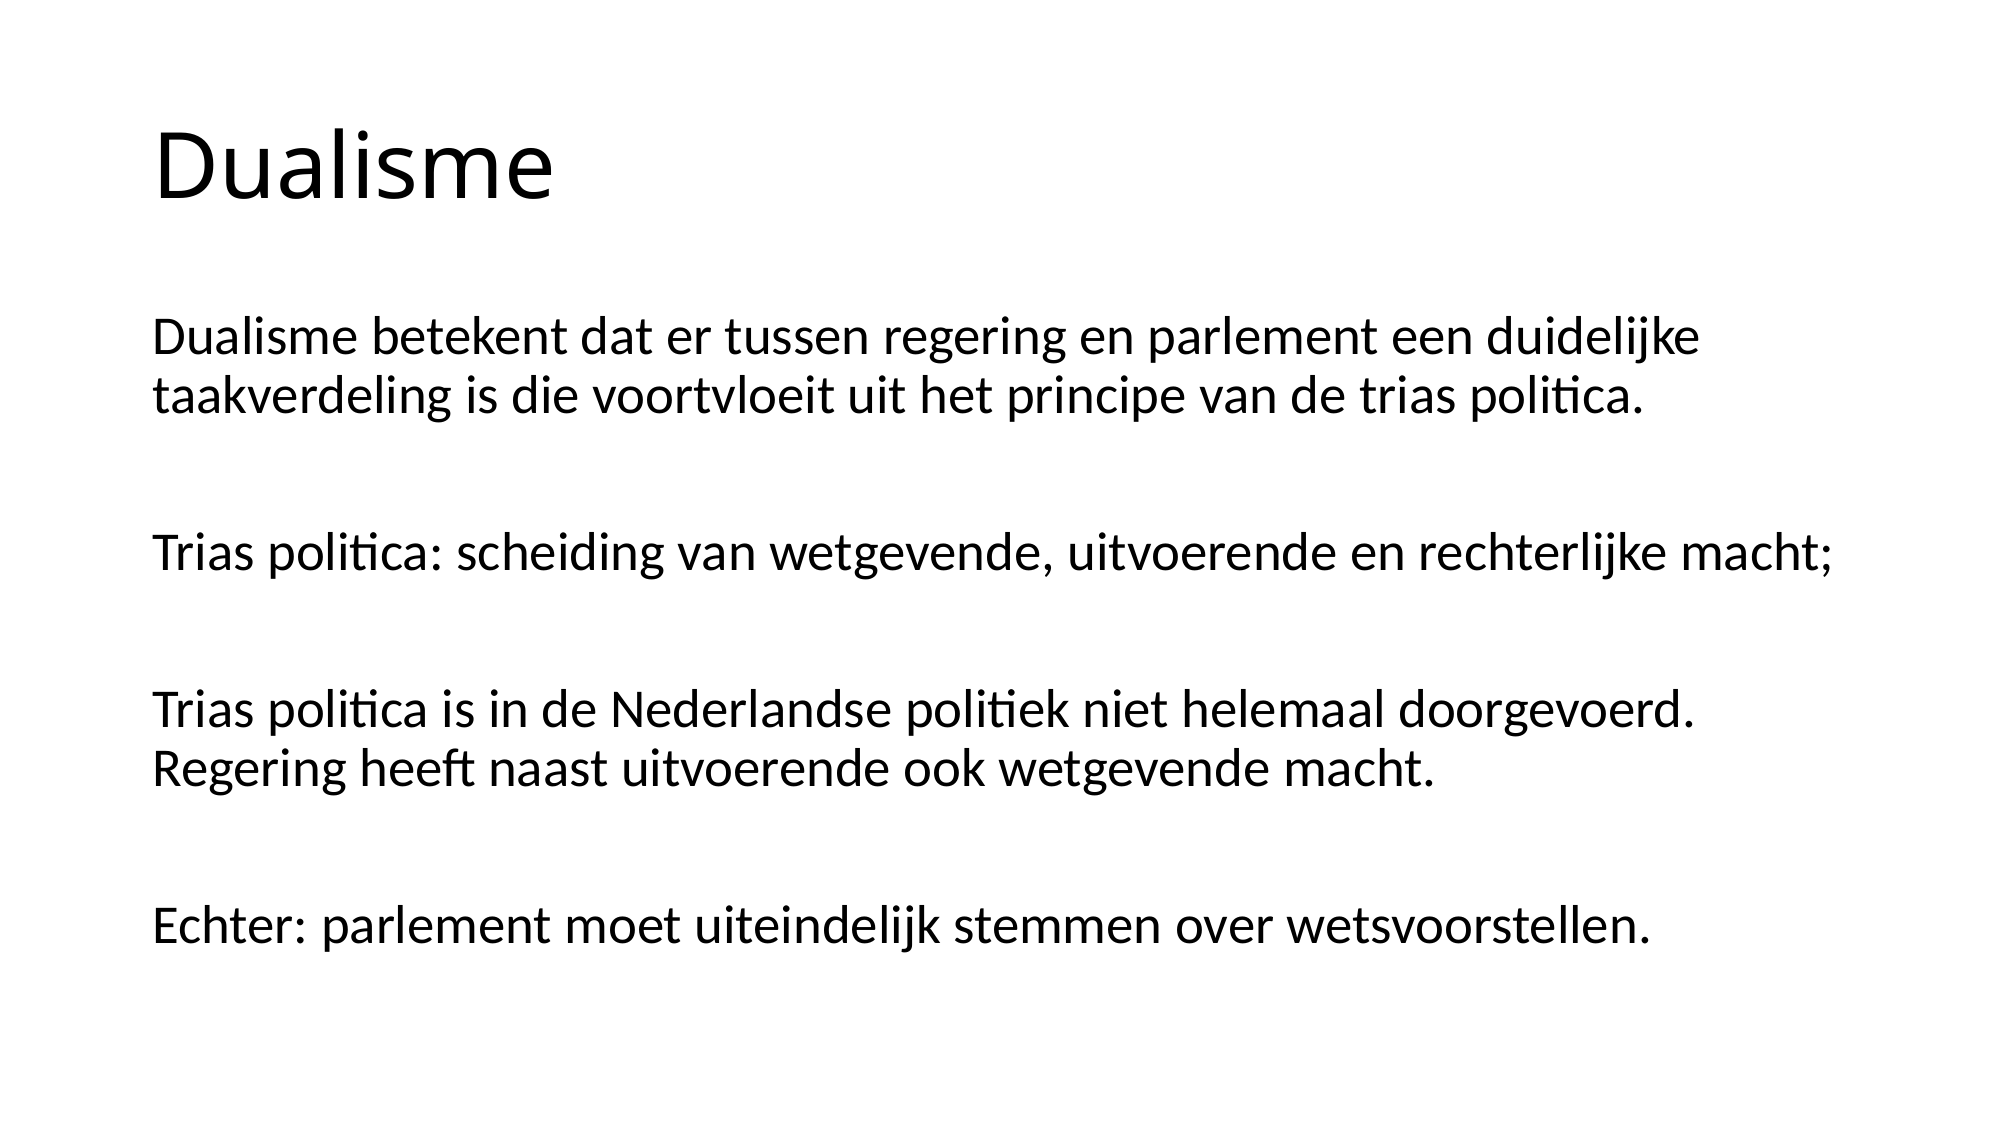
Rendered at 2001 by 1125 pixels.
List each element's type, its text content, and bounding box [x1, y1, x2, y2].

list Dualisme betekent dat er tussen regering en parlement een duidelijke taakverdeling is die voortvloeit uit het principe van de trias politica. Trias politica: scheiding van wetgevende, uitvoerende en rechterlijke macht; Trias politica is in de Nederlandse politiek niet helemaal doorgevoerd. Regering heeft naast uitvoerende ook wetgevende macht. Echter: parlement moet uiteindelijk stemmen over wetsvoorstellen. [137, 299, 1863, 1014]
title Dualisme [137, 59, 1863, 278]
